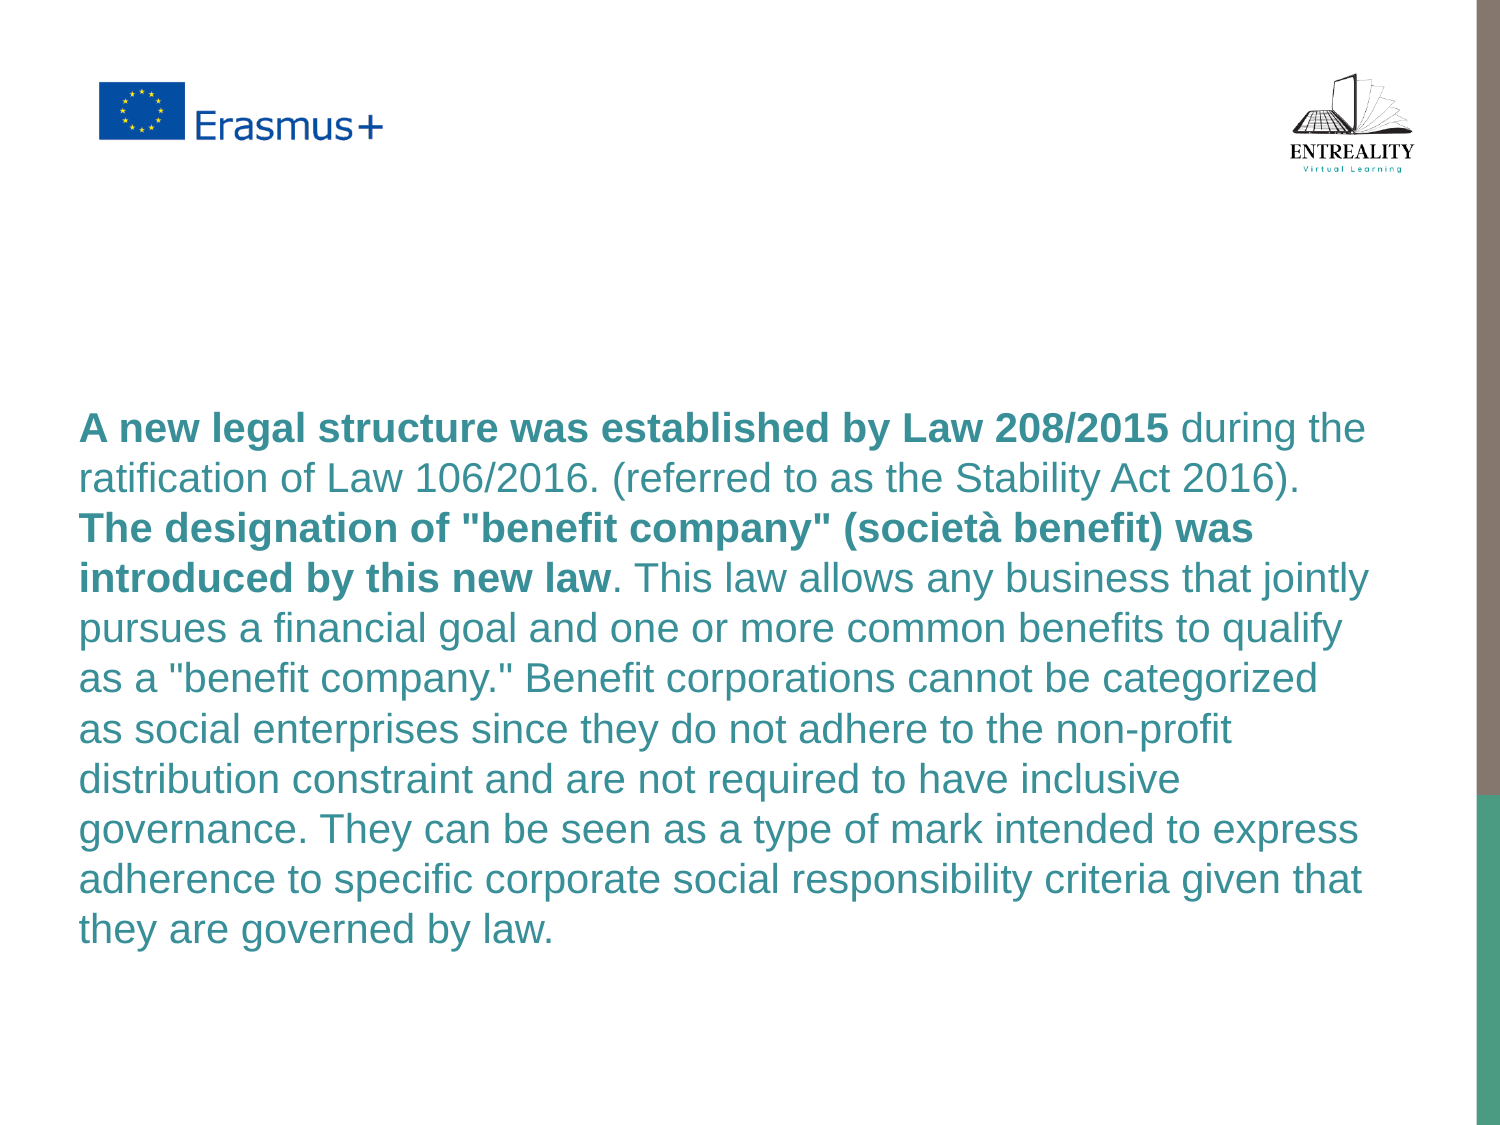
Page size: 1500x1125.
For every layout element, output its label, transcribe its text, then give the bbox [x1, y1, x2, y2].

picture [81, 64, 399, 156]
title A new legal structure was established by Law 208/2015 during the ratification of Law 106/2016. (referred to as the Stability Act 2016). The designation of "benefit company" (società benefit) was introduced by this new law. This law allows any business that jointly pursues a financial goal and one or more common benefits to qualify as a "benefit company." Benefit corporations cannot be categorized as social enterprises since they do not adhere to the non-profit distribution constraint and are not required to have inclusive governance. They can be seen as a type of mark intended to express adherence to specific corporate social responsibility criteria given that they are governed by law. [63, 412, 1388, 1040]
picture [1246, 17, 1458, 229]
subtitle [105, 656, 1301, 751]
